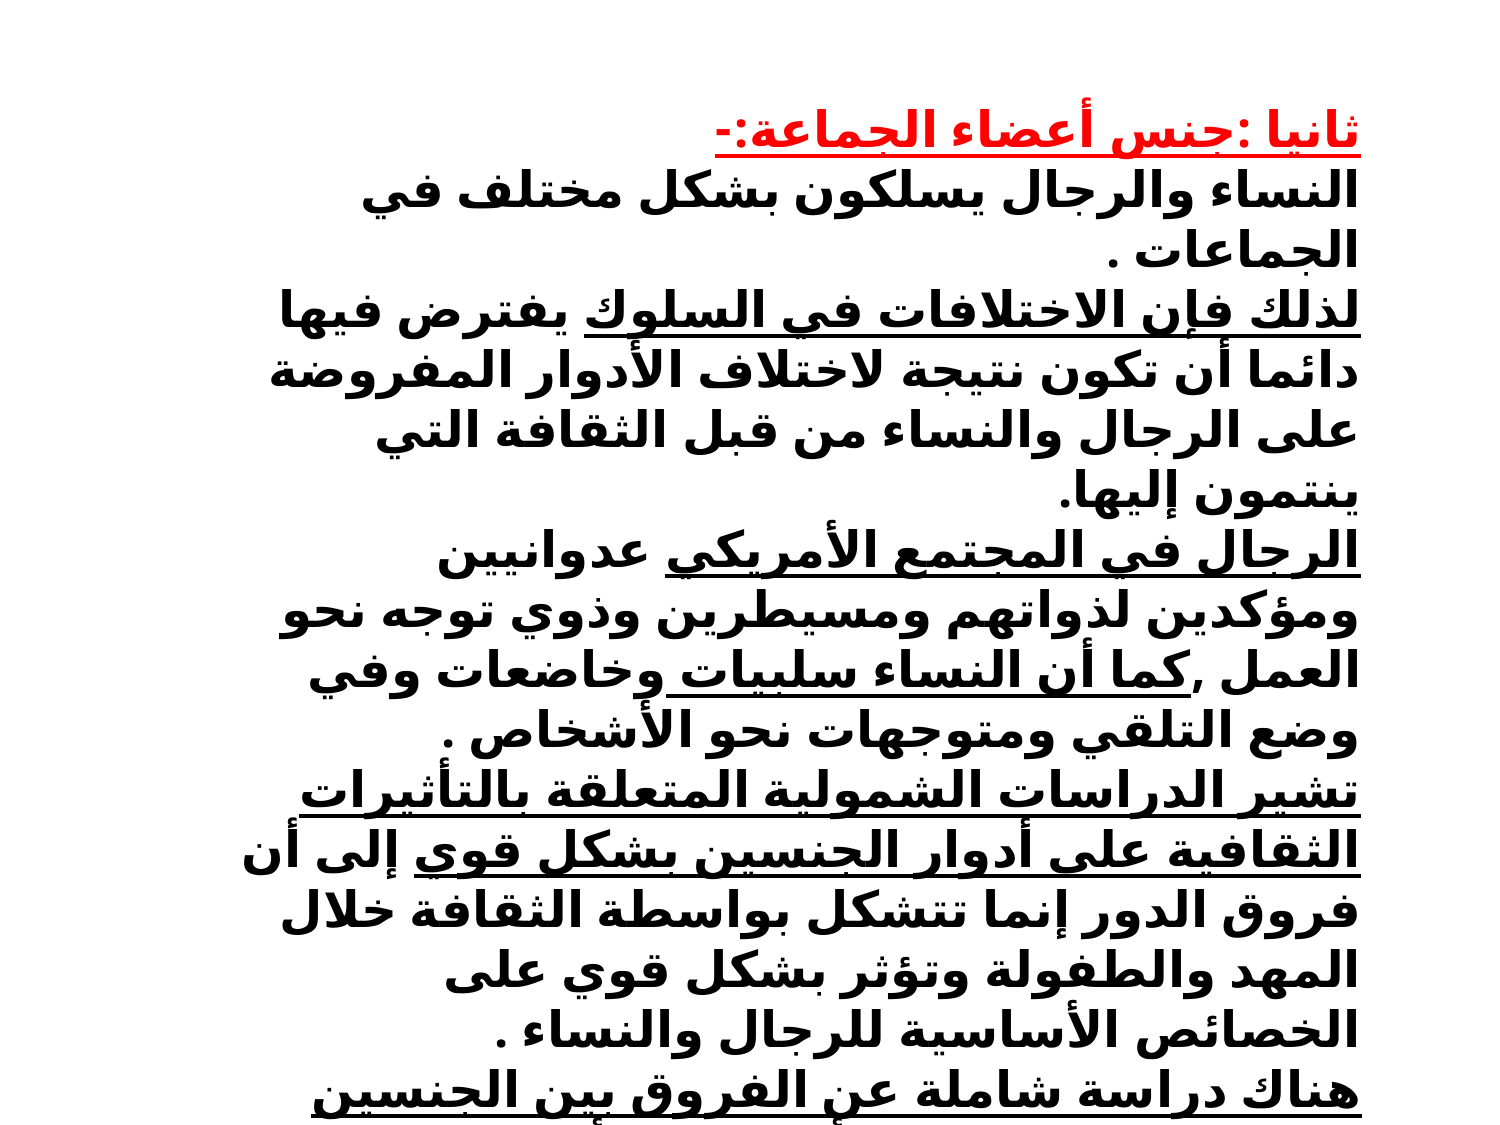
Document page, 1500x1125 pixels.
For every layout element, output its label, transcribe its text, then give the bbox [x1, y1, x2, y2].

text_box ثانيا :جنس أعضاء الجماعة:- النساء والرجال يسلكون بشكل مختلف في الجماعات . لذلك فإن الاختلافات في السلوك يفترض فيها دائما أن تكون نتيجة لاختلاف الأدوار المفروضة على الرجال والنساء من قبل الثقافة التي ينتمون إليها. الرجال في المجتمع الأمريكي عدوانيين ومؤكدين لذواتهم ومسيطرين وذوي توجه نحو العمل ,كما أن النساء سلبيات وخاضعات وفي وضع التلقي ومتوجهات نحو الأشخاص . تشير الدراسات الشمولية المتعلقة بالتأثيرات الثقافية على أدوار الجنسين بشكل قوي إلى أن فروق الدور إنما تتشكل بواسطة الثقافة خلال المهد والطفولة وتؤثر بشكل قوي على الخصائص الأساسية للرجال والنساء . هناك دراسة شاملة عن الفروق بين الجنسين في الشخصية كشفت أن الذكور أكثر عدوانية ،وأكثر تأكيدا للذات وأكثر جسارة ،ويبدو أنهم يكشفون أيضا عن نوع من الخشونة في السلوك واللغة والعواطف أكثر من النساء . [206, 89, 1376, 1125]
